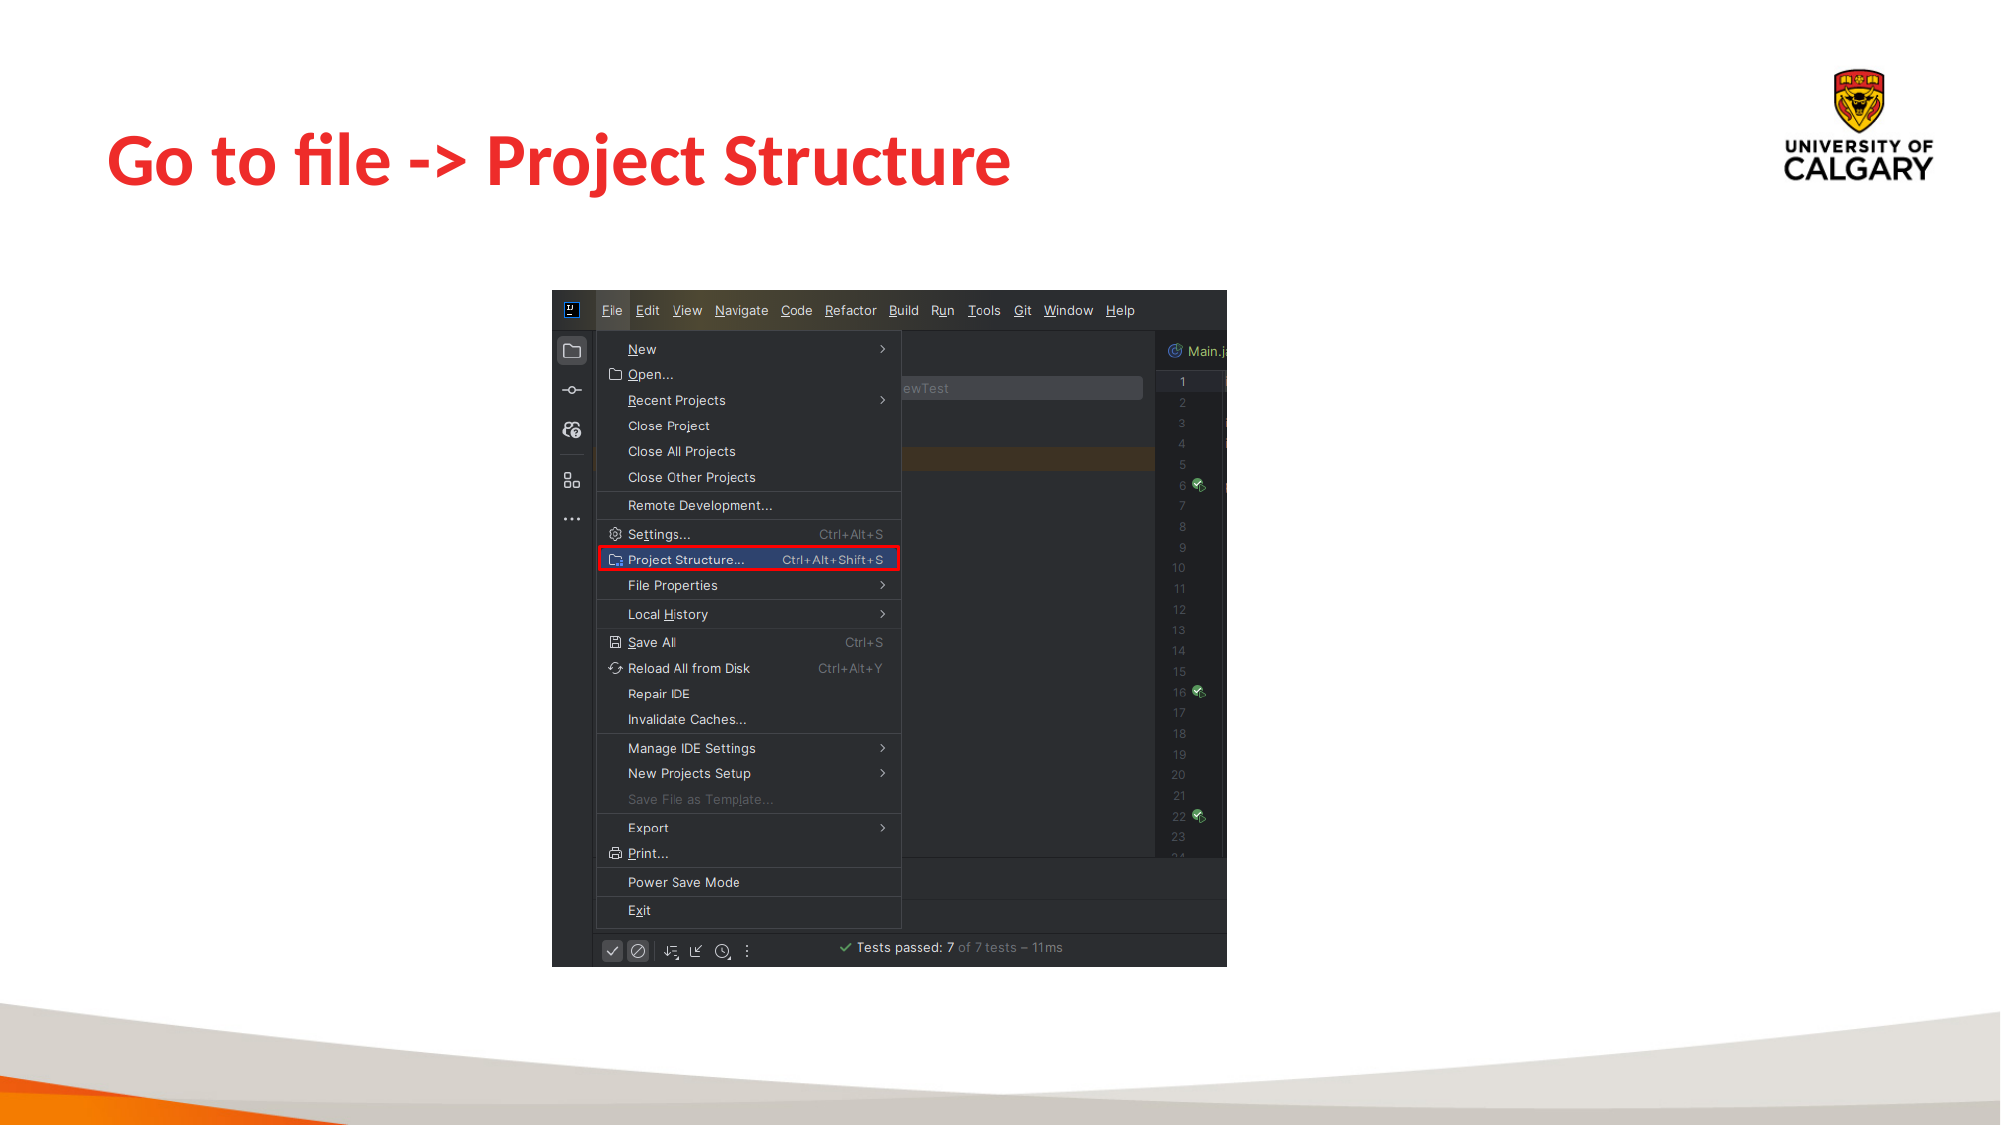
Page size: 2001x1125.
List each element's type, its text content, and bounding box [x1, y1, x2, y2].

picture [0, 0, 2001, 1125]
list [552, 290, 1227, 967]
title Go to file -> Project Structure [92, 76, 1688, 246]
